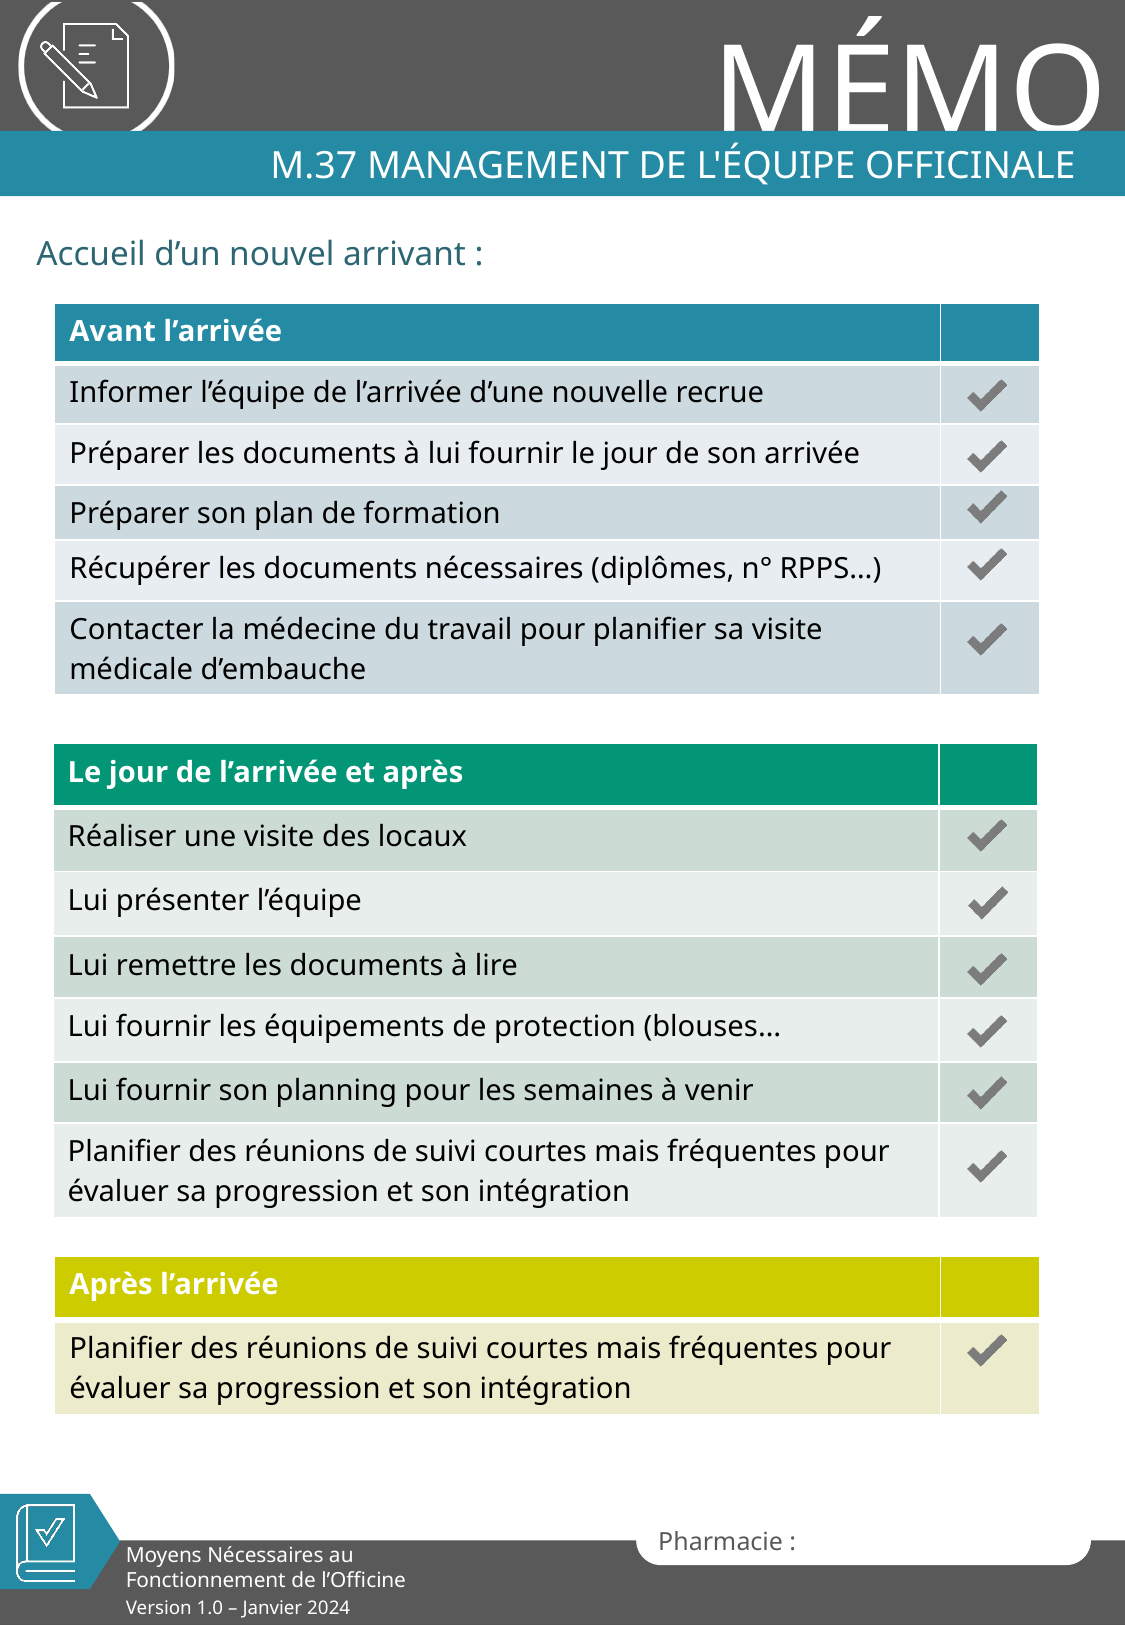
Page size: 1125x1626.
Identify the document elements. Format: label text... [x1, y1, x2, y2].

table_cell Préparer son plan de formation [55, 486, 940, 539]
picture [966, 1330, 1007, 1370]
picture [966, 375, 1007, 415]
table_cell [940, 1124, 1037, 1217]
table_cell Réaliser une visite des locaux [54, 810, 938, 871]
picture [966, 486, 1007, 527]
table_header [941, 304, 1039, 361]
table_cell [941, 486, 1039, 539]
picture [966, 949, 1007, 989]
picture [966, 436, 1007, 476]
table_cell Lui présenter l’équipe [54, 872, 938, 935]
table_cell [941, 1323, 1039, 1414]
table_cell [941, 425, 1039, 484]
table_header Le jour de l’arrivée et après [54, 744, 938, 805]
picture [16, 1504, 75, 1582]
table_cell [940, 1063, 1037, 1122]
table_cell Lui fournir les équipements de protection (blouses… [54, 999, 938, 1061]
picture [966, 815, 1007, 855]
table_cell [940, 872, 1037, 935]
table_cell Planifier des réunions de suivi courtes mais fréquentes pour évaluer sa progression et son intégration [55, 1323, 940, 1414]
table_cell Préparer les documents à lui fournir le jour de son arrivée [55, 425, 940, 484]
table_cell Informer l’équipe de l’arrivée d’une nouvelle recrue [55, 366, 940, 423]
table_header Après l’arrivée [55, 1257, 940, 1317]
table_cell [940, 999, 1037, 1061]
picture [18, 2, 175, 130]
table_header [940, 744, 1037, 805]
picture [968, 882, 1008, 923]
table_cell Contacter la médecine du travail pour planifier sa visite médicale d’embauche [55, 602, 940, 694]
picture [966, 1146, 1007, 1186]
text_box Accueil d’un nouvel arrivant : [21, 229, 1111, 278]
picture [966, 1010, 1007, 1051]
picture [966, 619, 1007, 659]
table_cell [940, 810, 1037, 871]
table_cell Lui remettre les documents à lire [54, 937, 938, 997]
table_cell Lui fournir son planning pour les semaines à venir [54, 1063, 938, 1122]
table_cell Planifier des réunions de suivi courtes mais fréquentes pour évaluer sa progression et son intégration [54, 1124, 938, 1217]
table_cell Récupérer les documents nécessaires (diplômes, n° RPPS…) [55, 541, 940, 600]
picture [966, 1072, 1007, 1113]
table_cell [941, 602, 1039, 694]
title M.37 Management de l'équipe officinale [0, 138, 1091, 195]
picture [966, 544, 1007, 584]
table_cell [941, 541, 1039, 600]
table_header [941, 1257, 1039, 1317]
table_cell [941, 366, 1039, 423]
table_cell [940, 937, 1037, 997]
table_header Avant l’arrivée [55, 304, 940, 361]
